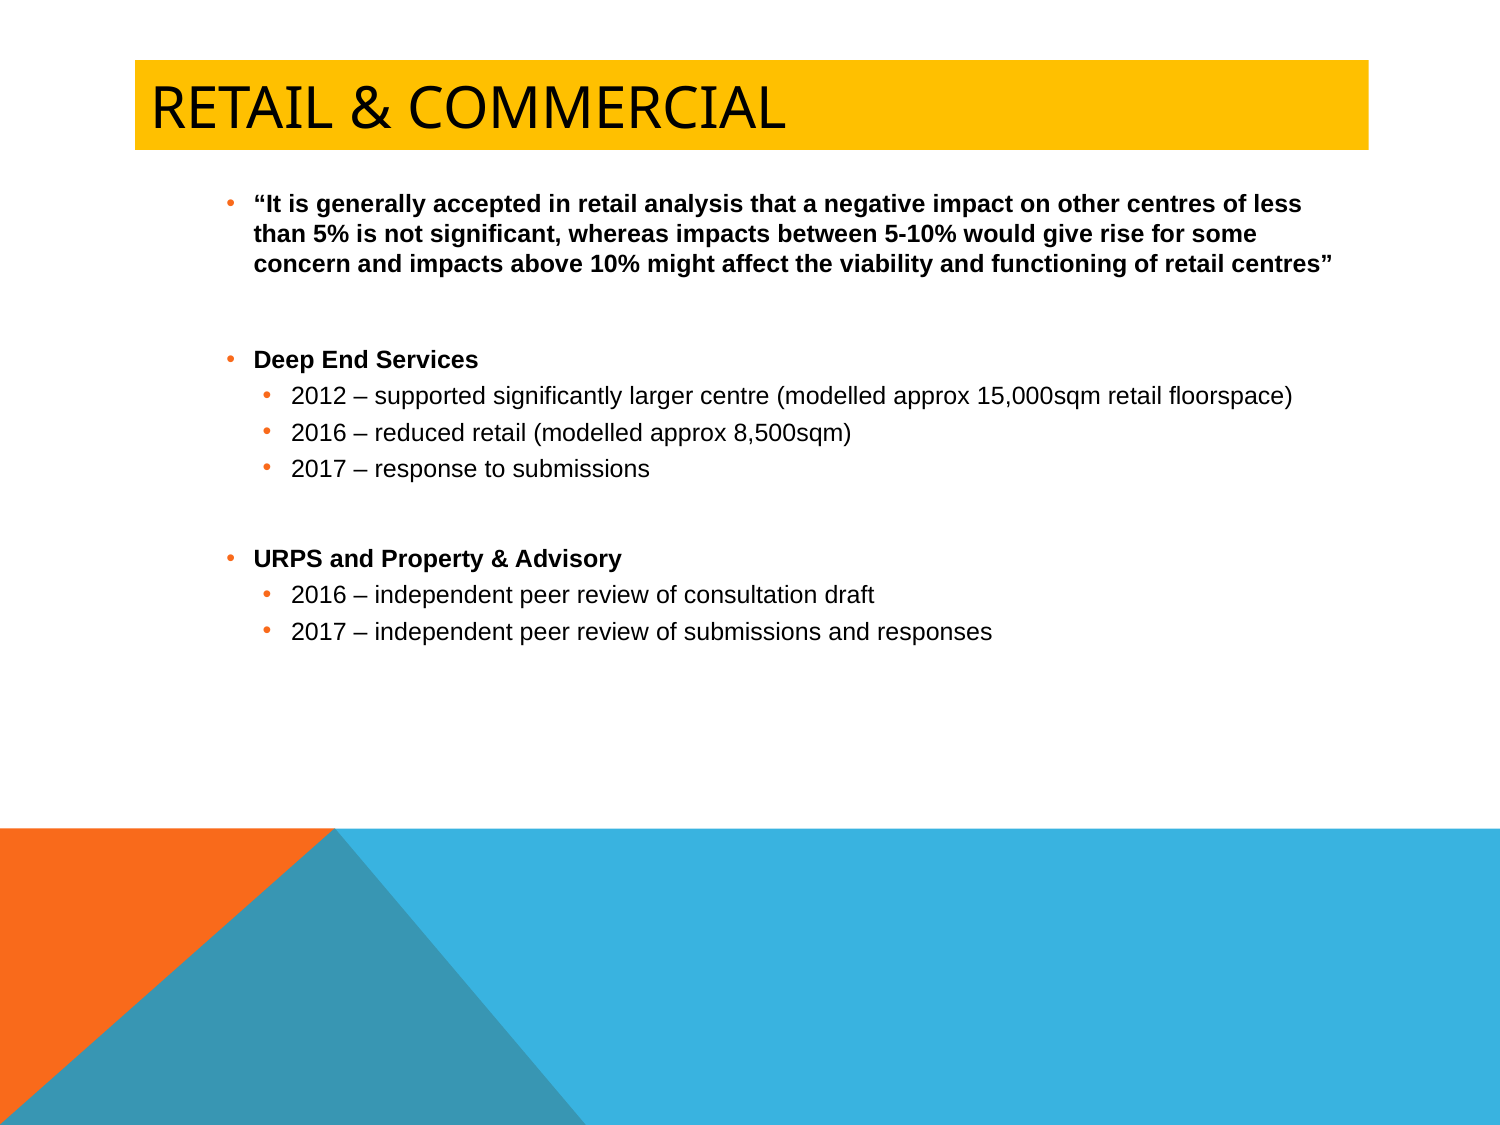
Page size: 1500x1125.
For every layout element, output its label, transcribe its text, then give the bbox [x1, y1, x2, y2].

title retail & COmmercial [135, 60, 1369, 150]
list “It is generally accepted in retail analysis that a negative impact on other centres of less than 5% is not significant, whereas impacts between 5-10% would give rise for some concern and impacts above 10% might affect the viability and functioning of retail centres” Deep End Services 2012 – supported significantly larger centre (modelled approx 15,000sqm retail floorspace) 2016 – reduced retail (modelled approx 8,500sqm) 2017 – response to submissions URPS and Property & Advisory 2016 – independent peer review of consultation draft 2017 – independent peer review of submissions and responses [135, 180, 1369, 768]
